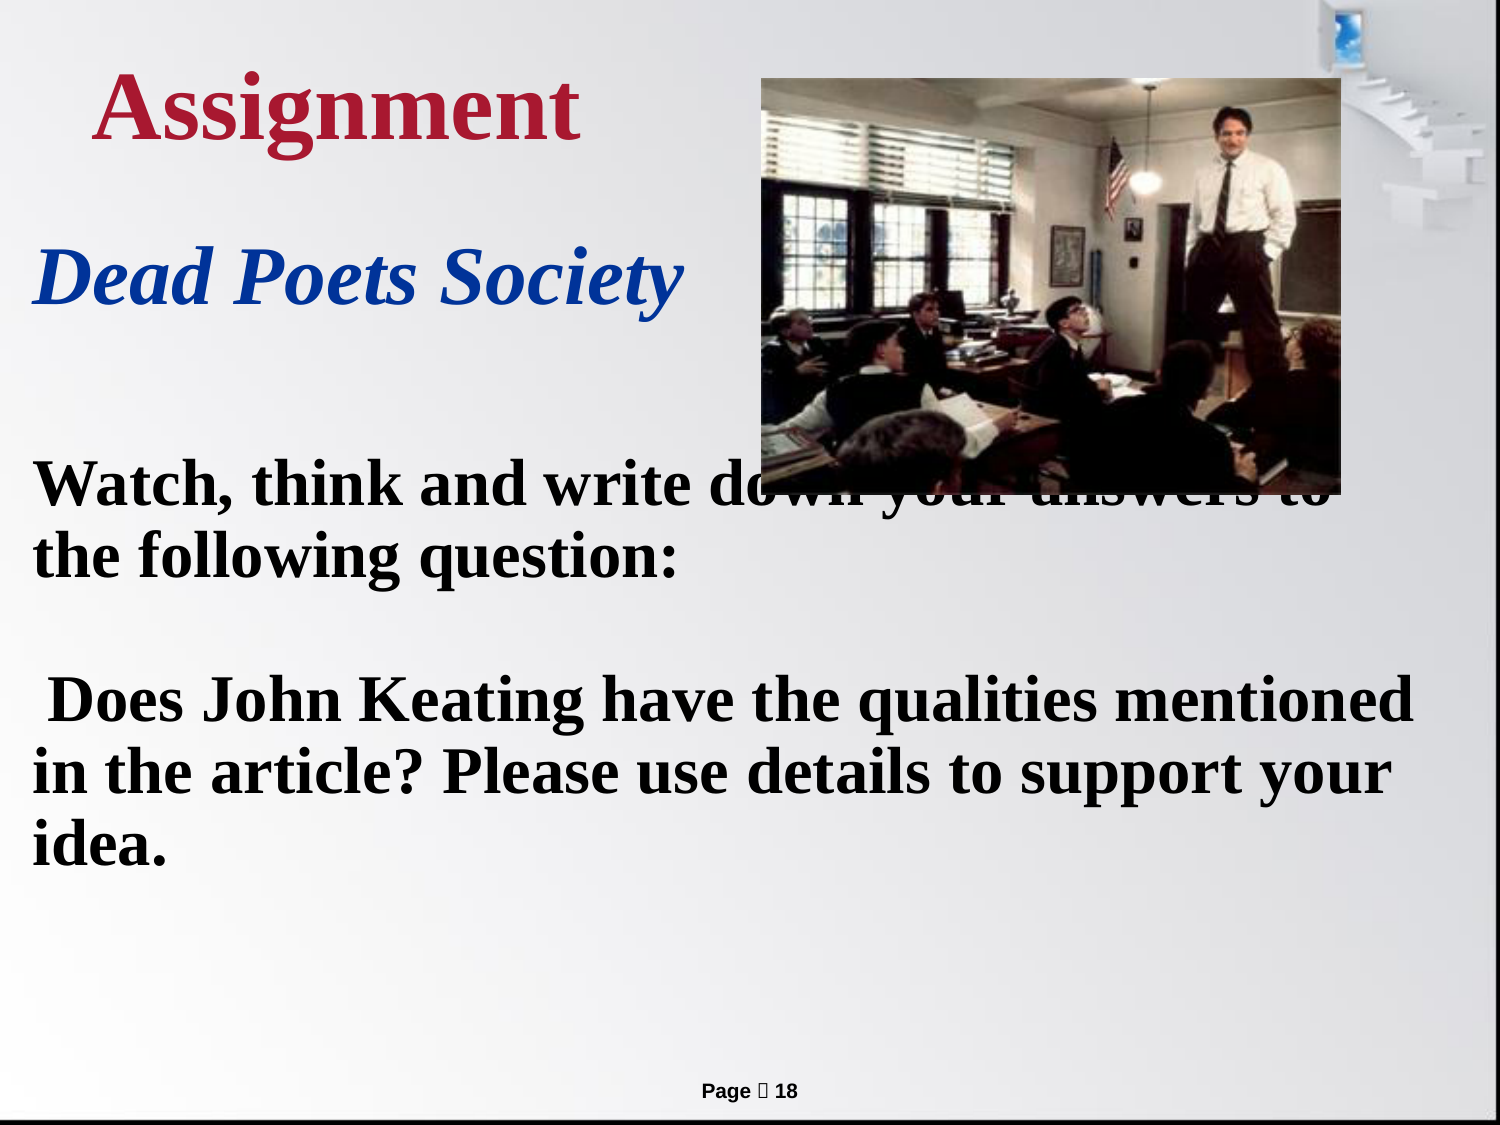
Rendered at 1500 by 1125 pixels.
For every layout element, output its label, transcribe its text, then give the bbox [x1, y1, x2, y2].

title Assignment [76, 0, 1428, 184]
picture [0, 0, 1500, 1125]
list Dead Poets Society Watch, think and write down your answers to the following question: Does John Keating have the qualities mentioned in the article? Please use details to support your idea. [17, 184, 1436, 1036]
picture [761, 77, 1341, 495]
